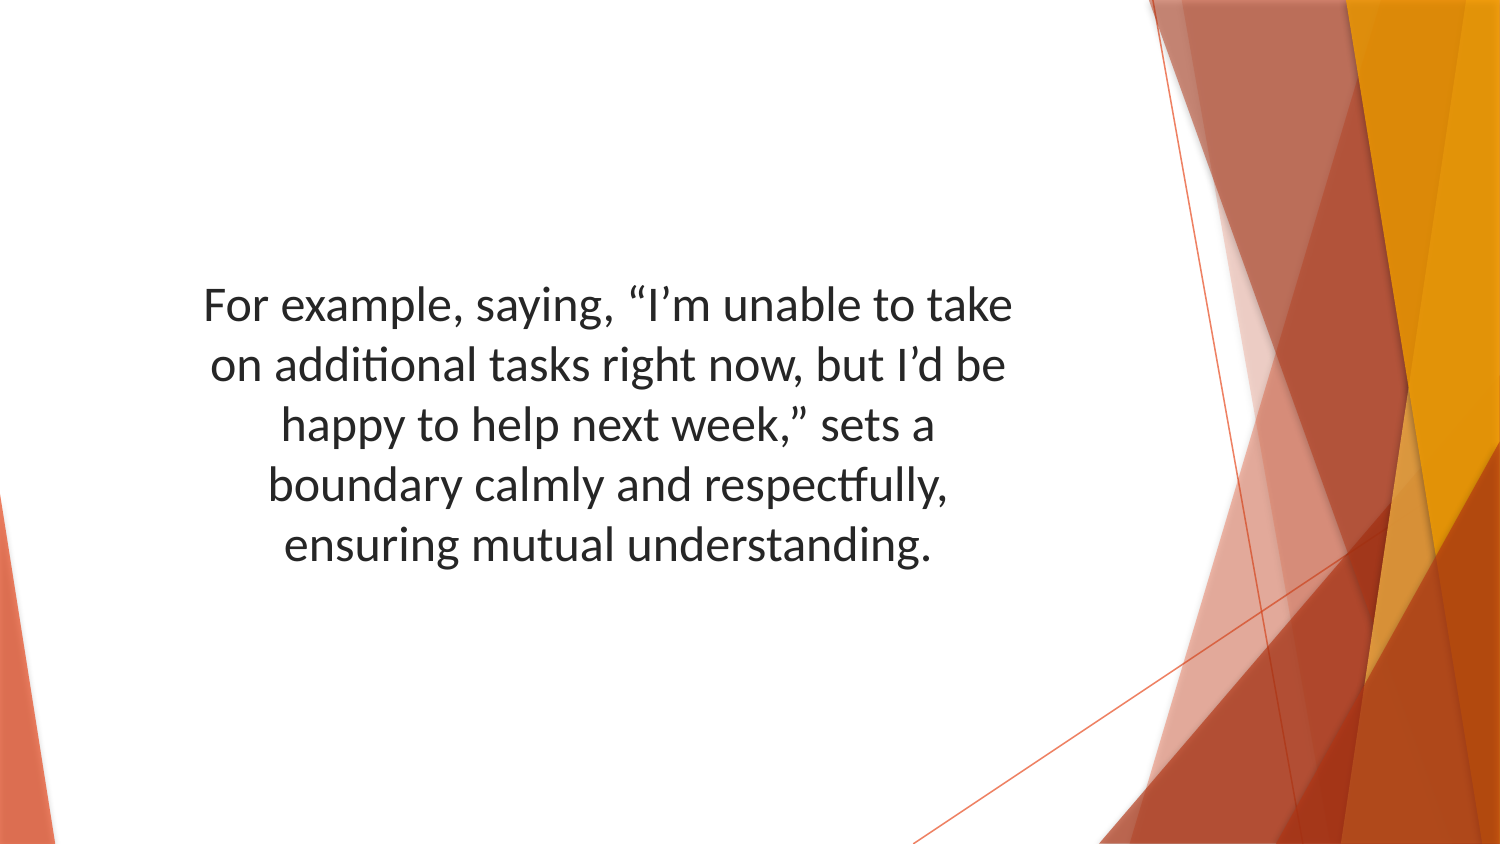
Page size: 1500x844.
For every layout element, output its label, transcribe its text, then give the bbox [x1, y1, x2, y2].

list For example, saying, “I’m unable to take on additional tasks right now, but I’d be happy to help next week,” sets a boundary calmly and respectfully, ensuring mutual understanding. [183, 114, 1034, 729]
